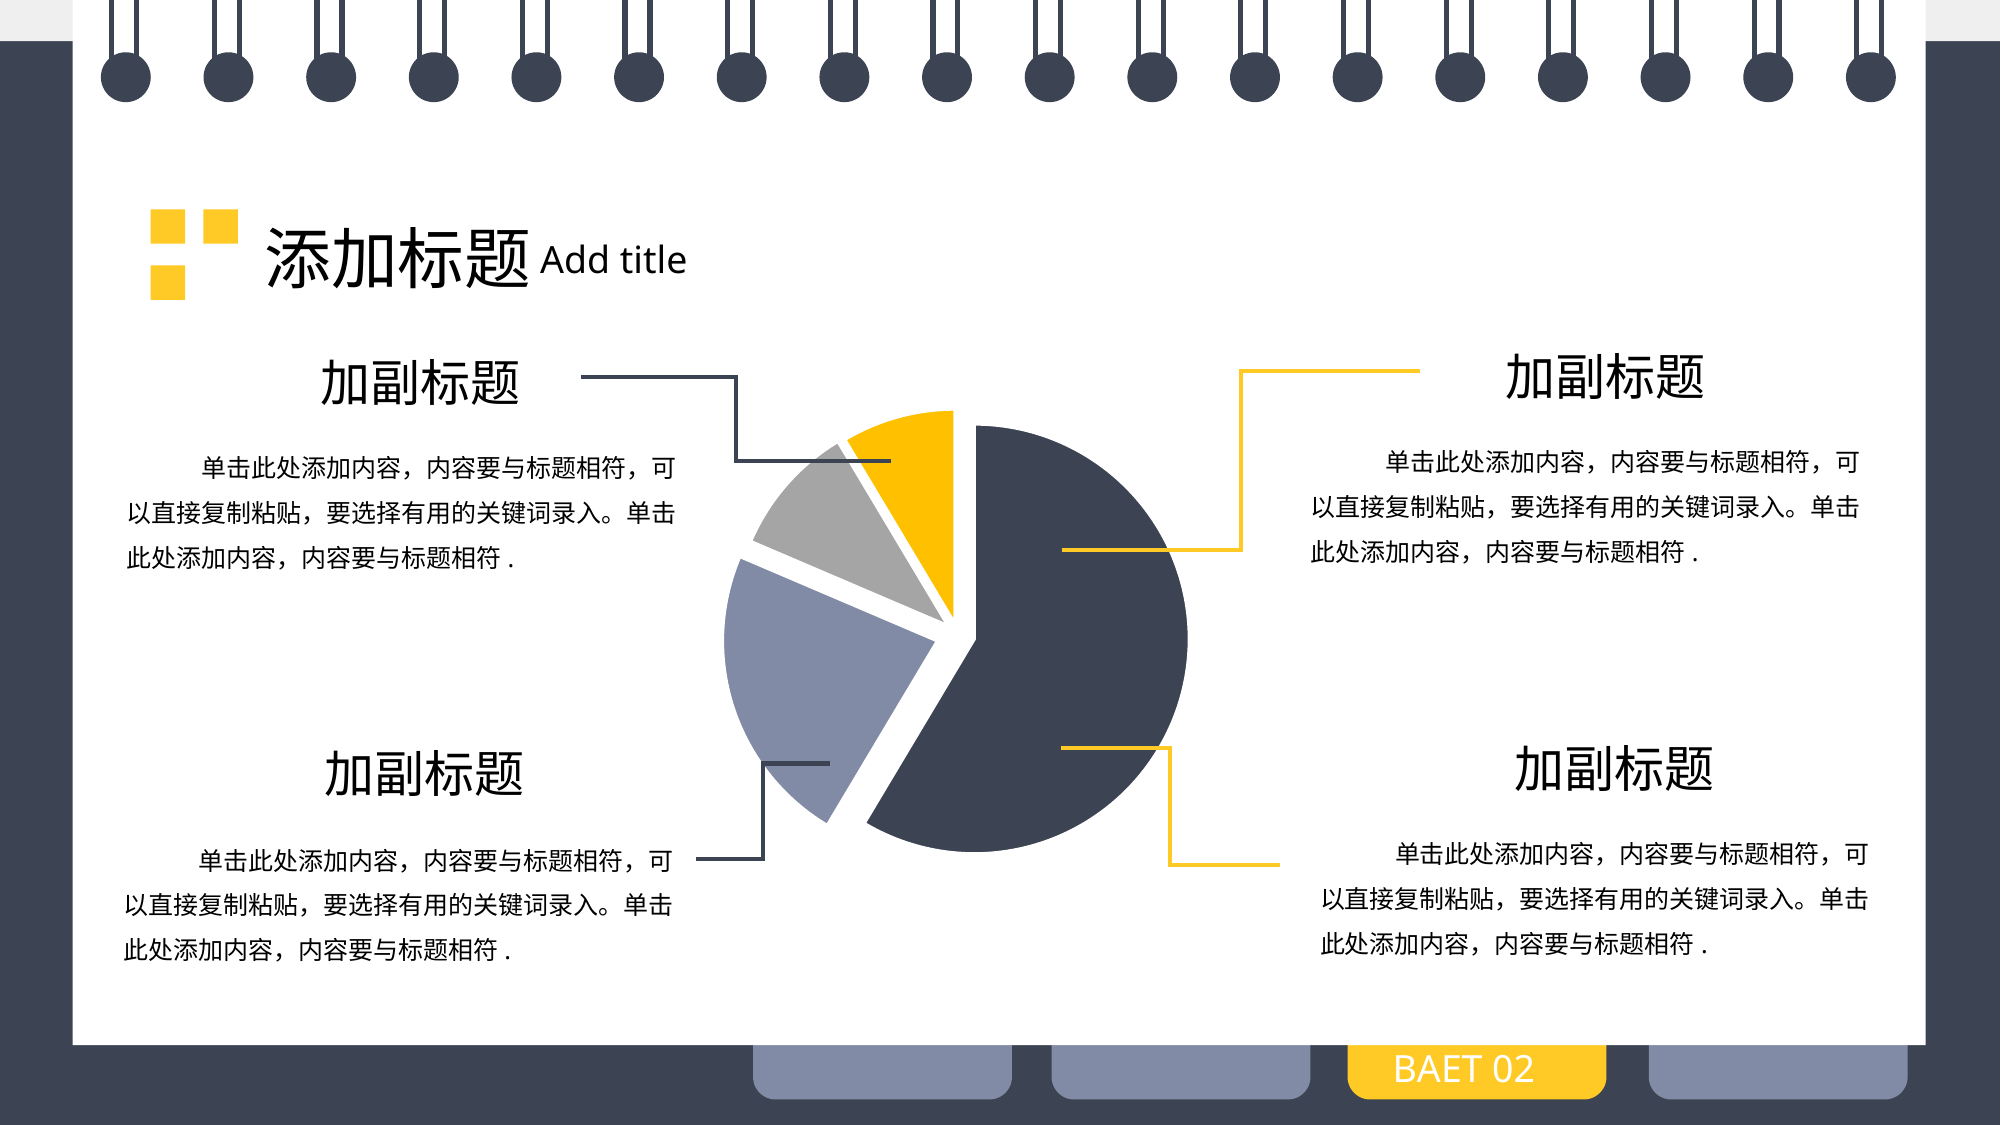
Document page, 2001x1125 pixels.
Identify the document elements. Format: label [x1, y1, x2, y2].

text_box [696, 763, 830, 859]
text_box [1647, 1046, 1909, 1101]
text_box [752, 1046, 1014, 1101]
text_box [1347, 1046, 1607, 1100]
text_box [0, 0, 72, 42]
chart [587, 388, 1329, 881]
text_box [72, 0, 1926, 1046]
text_box [0, 42, 2000, 1125]
text_box [581, 377, 892, 461]
text_box [1060, 748, 1280, 866]
text_box [1926, 0, 2000, 42]
text_box [150, 209, 238, 300]
text_box [1050, 1046, 1312, 1101]
text_box [1061, 371, 1420, 551]
